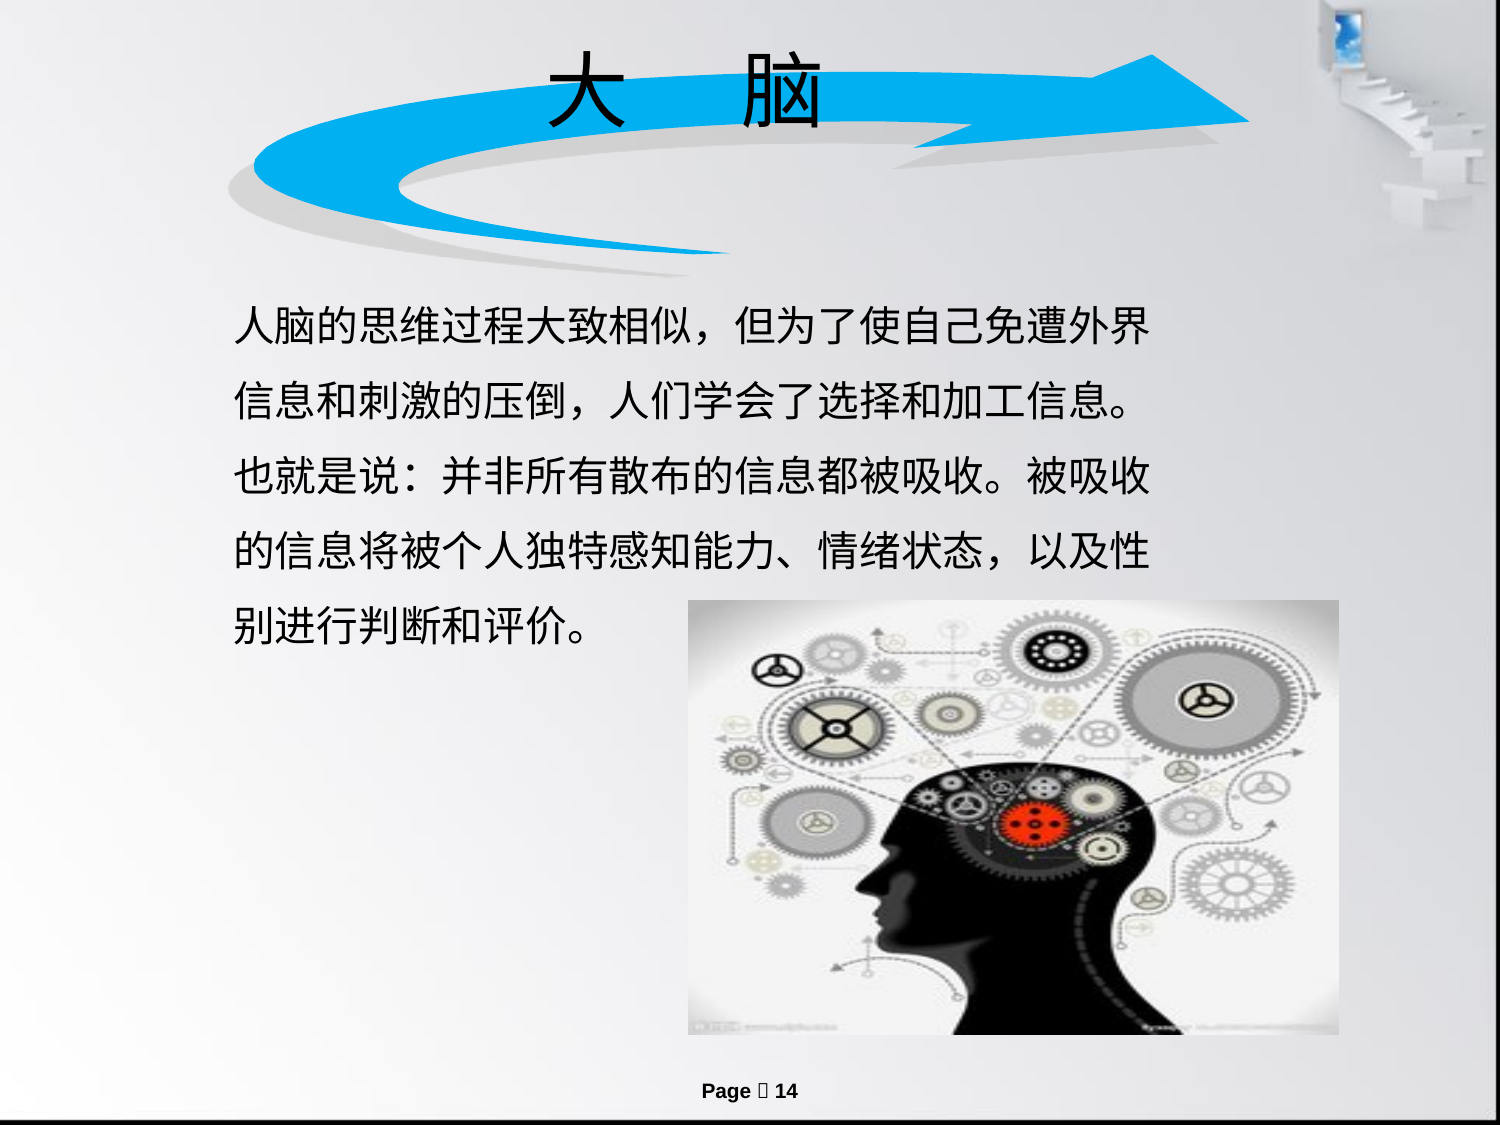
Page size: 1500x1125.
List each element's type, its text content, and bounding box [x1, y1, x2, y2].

picture [0, 0, 1500, 1125]
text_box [253, 30, 1250, 255]
list 人脑的思维过程大致相似，但为了使自己免遭外界信息和刺激的压倒，人们学会了选择和加工信息。也就是说：并非所有散布的信息都被吸收。被吸收的信息将被个人独特感知能力、情绪状态，以及性别进行判断和评价。 [218, 266, 1191, 787]
